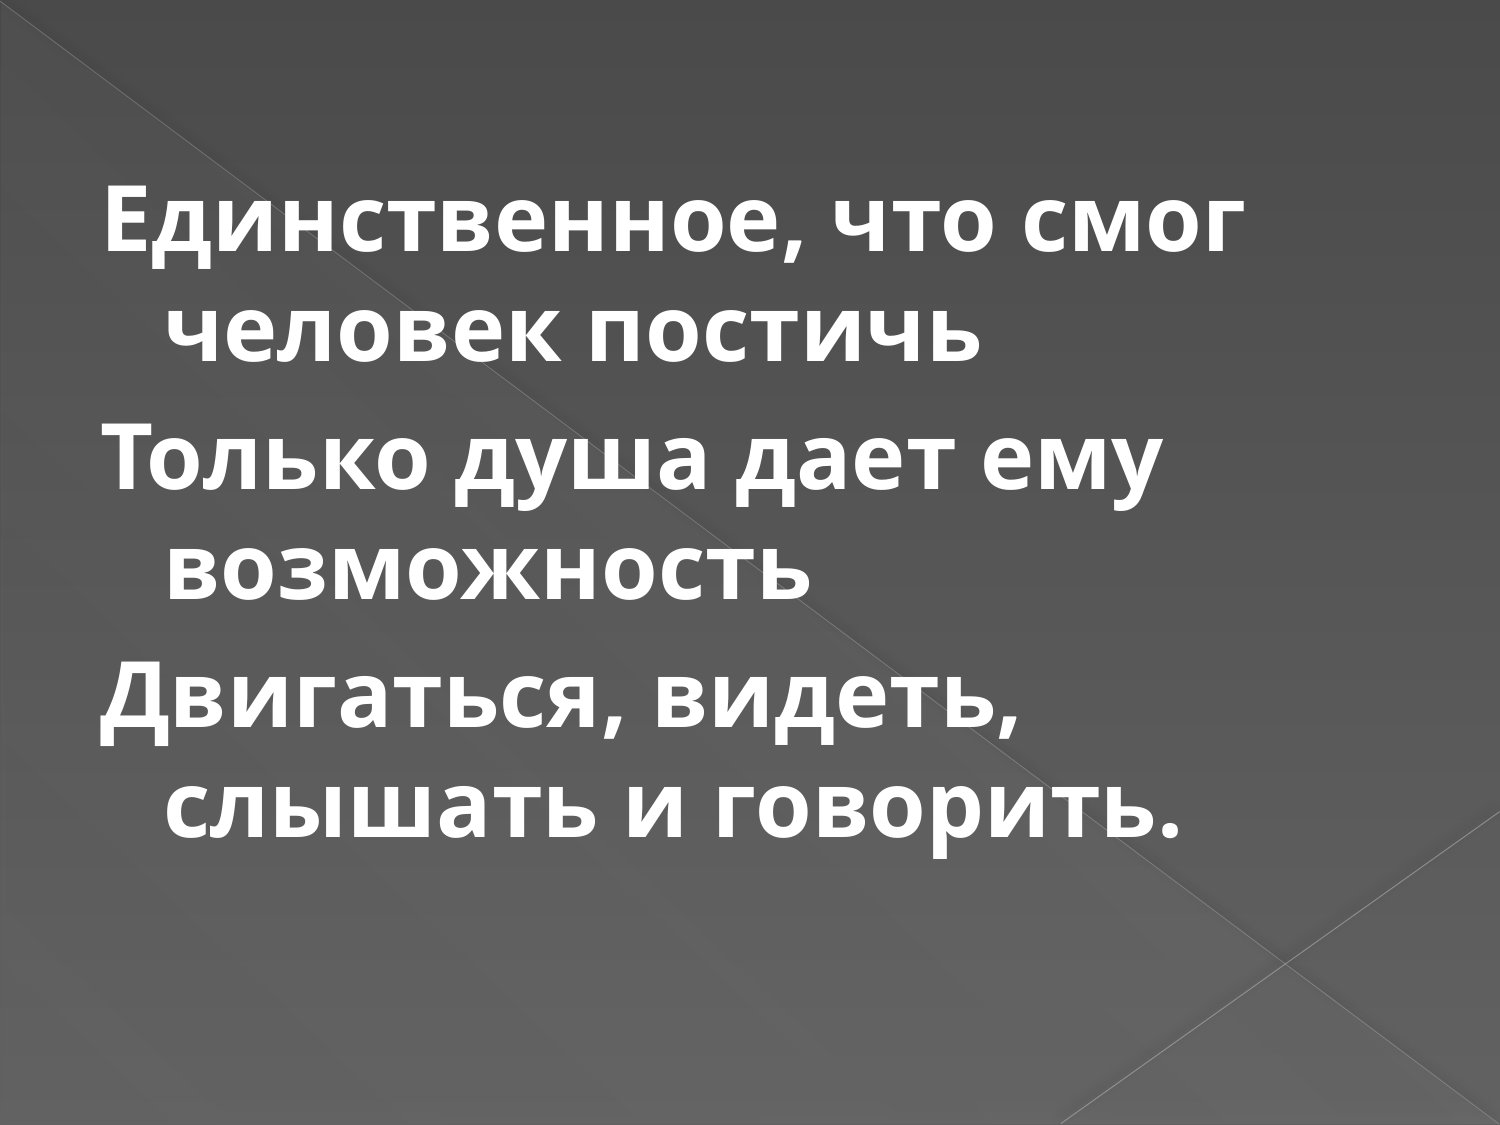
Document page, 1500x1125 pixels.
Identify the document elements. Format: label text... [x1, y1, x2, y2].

list Единственное, что смог человек постичь Только душа дает ему возможность Двигаться, видеть, слышать и говорить. [75, 152, 1425, 1059]
